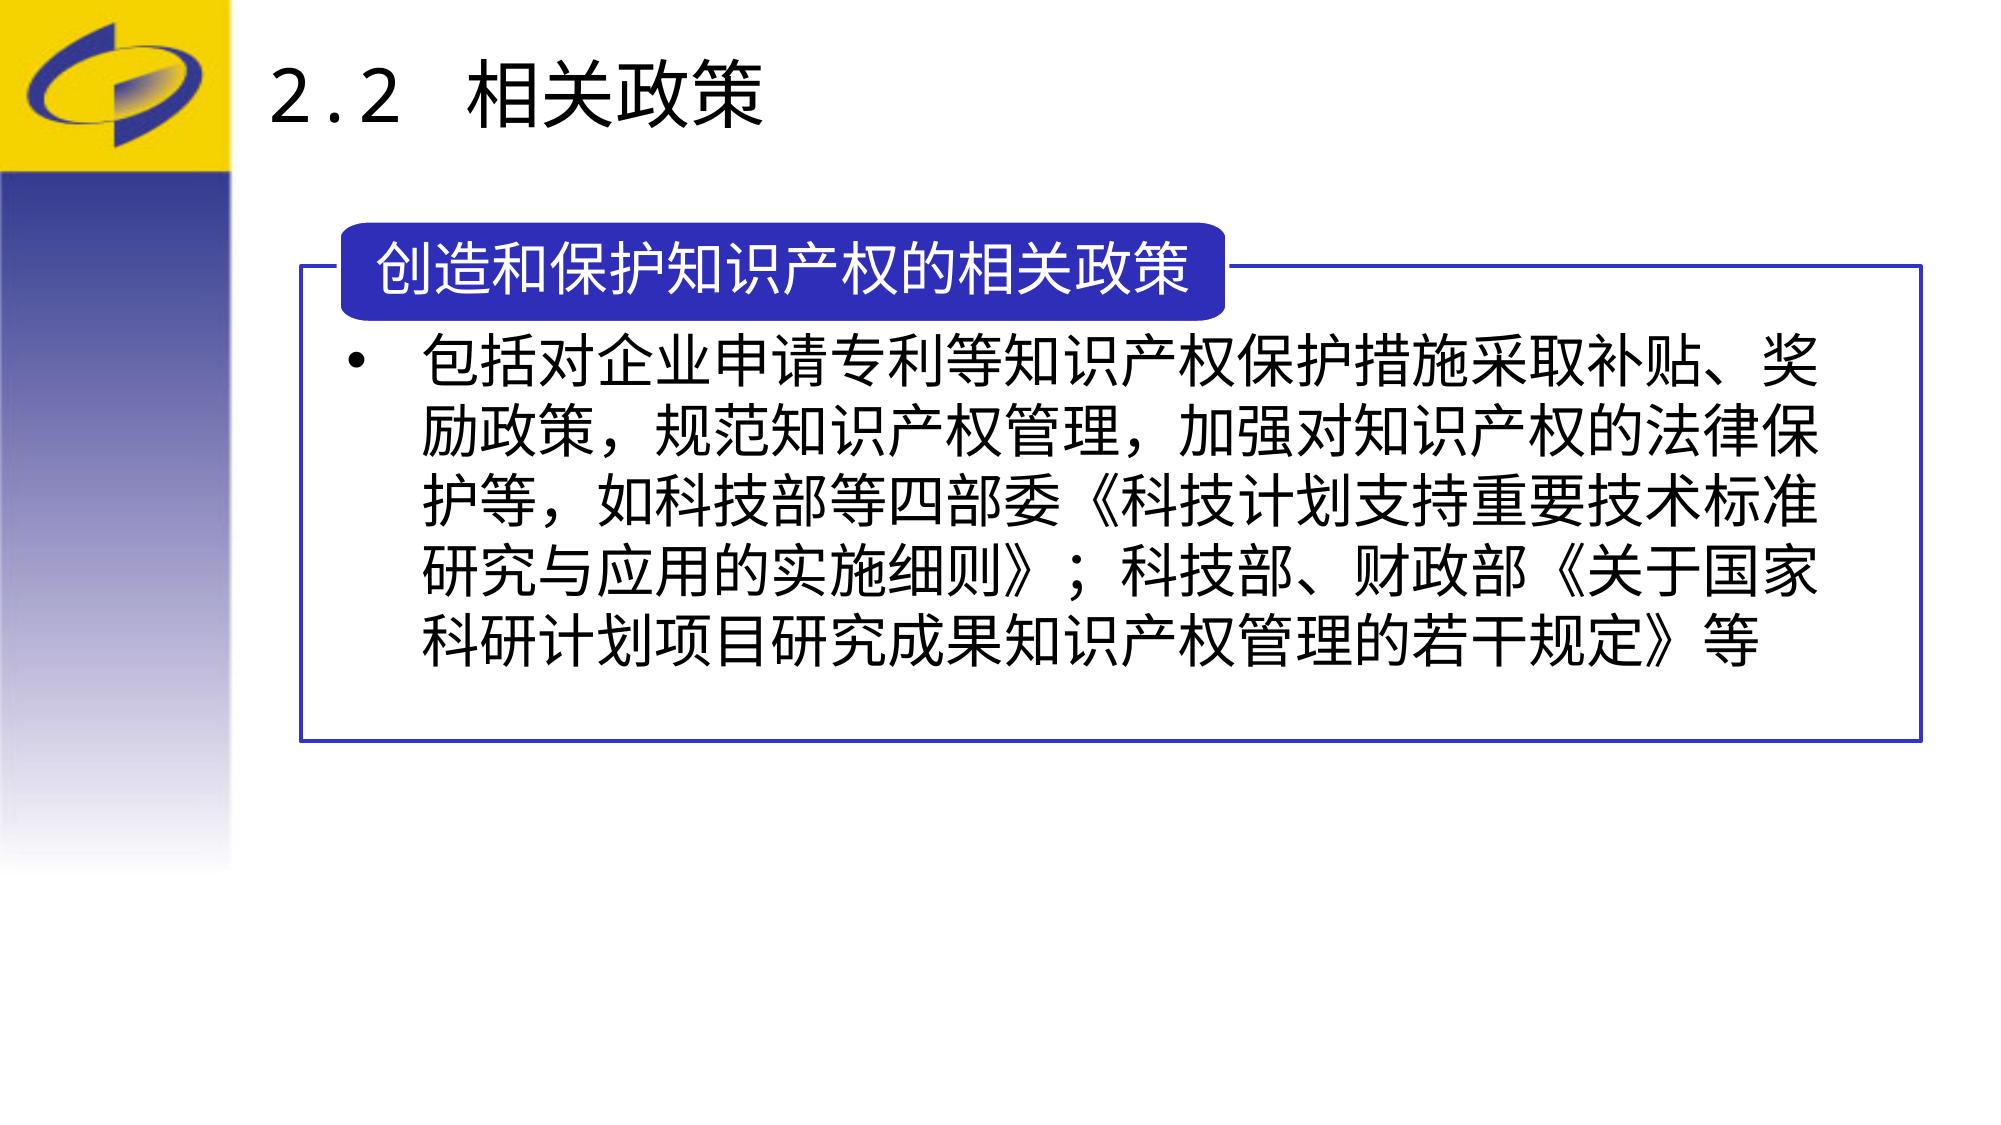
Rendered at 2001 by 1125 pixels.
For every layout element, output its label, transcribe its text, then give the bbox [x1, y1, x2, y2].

text_box 包括对企业申请专利等知识产权保护措施采取补贴、奖励政策，规范知识产权管理，加强对知识产权的法律保护等，如科技部等四部委《科技计划支持重要技术标准研究与应用的实施细则》；科技部、财政部《关于国家科研计划项目研究成果知识产权管理的若干规定》等 [299, 264, 1923, 743]
picture [0, 0, 2000, 1125]
title 2.2 相关政策 [252, 20, 1870, 165]
text_box 创造和保护知识产权的相关政策 [336, 218, 1230, 325]
